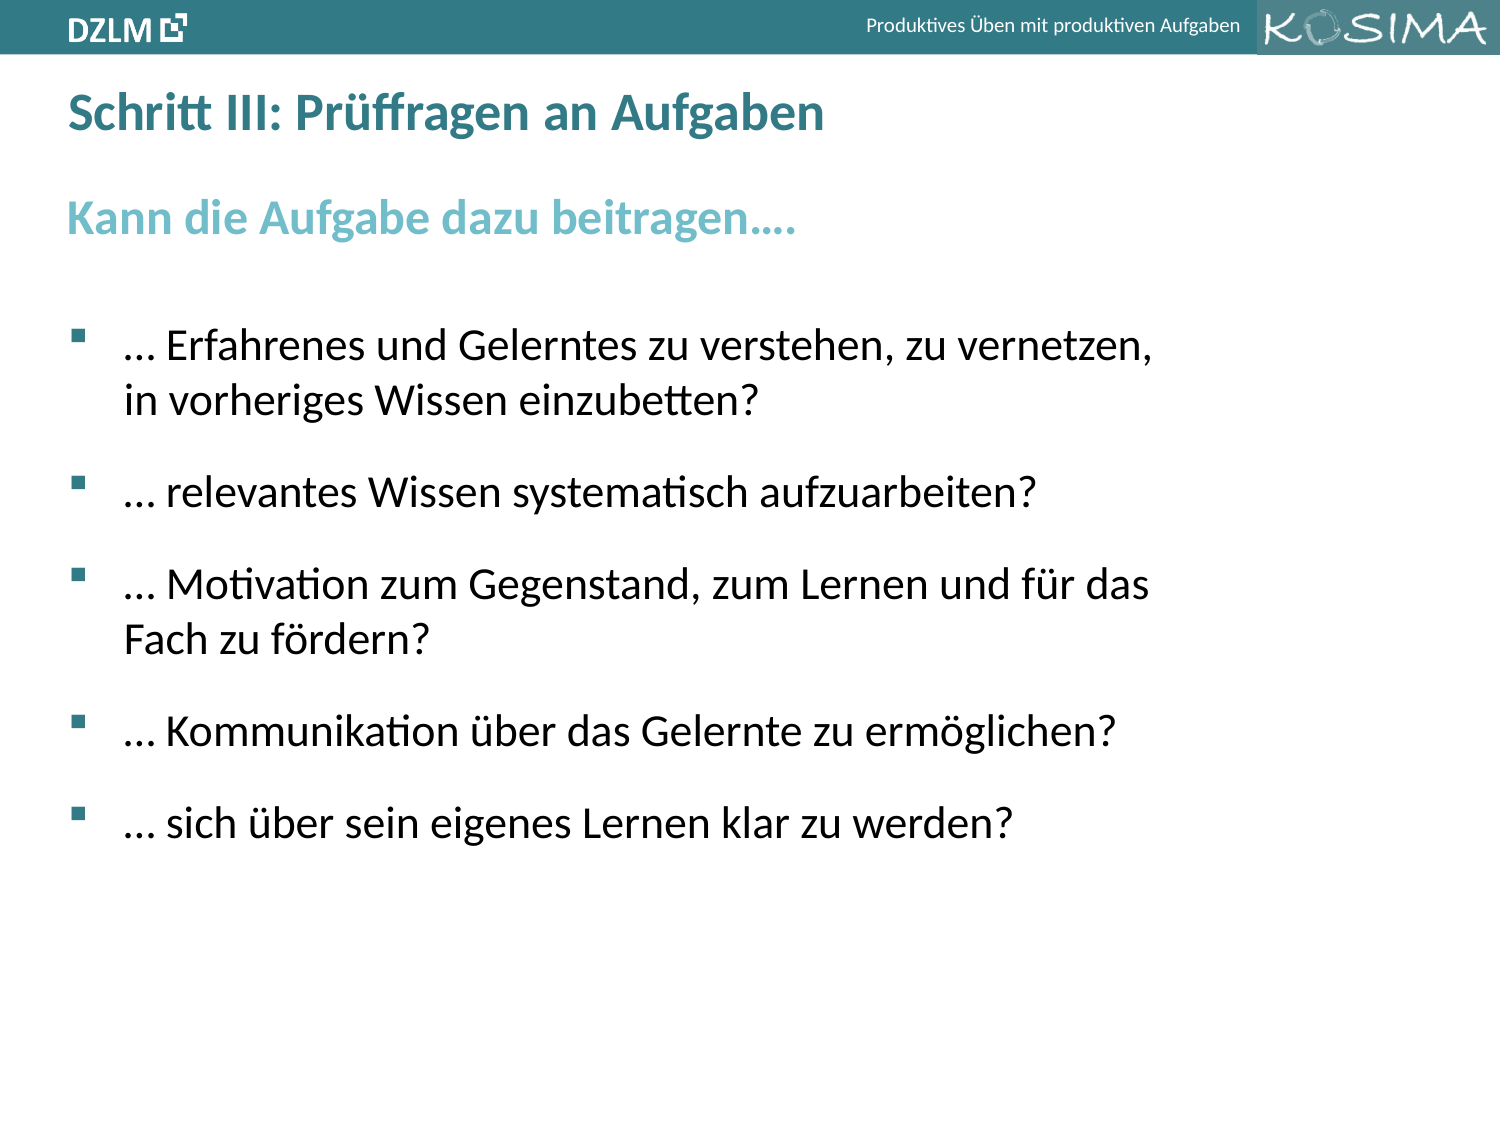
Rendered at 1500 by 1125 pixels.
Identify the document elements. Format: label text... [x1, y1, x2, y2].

list … Erfahrenes und Gelerntes zu verstehen, zu vernetzen, in vorheriges Wissen einzubetten? … relevantes Wissen systematisch aufzuarbeiten? … Motivation zum Gegenstand, zum Lernen und für das Fach zu fördern? … Kommunikation über das Gelernte zu ermöglichen? … sich über sein eigenes Lernen klar zu werden? [52, 314, 1211, 906]
title Schritt III: Prüffragen an Aufgaben [53, 68, 1436, 149]
list Kann die Aufgabe dazu beitragen…. [52, 184, 1436, 1071]
